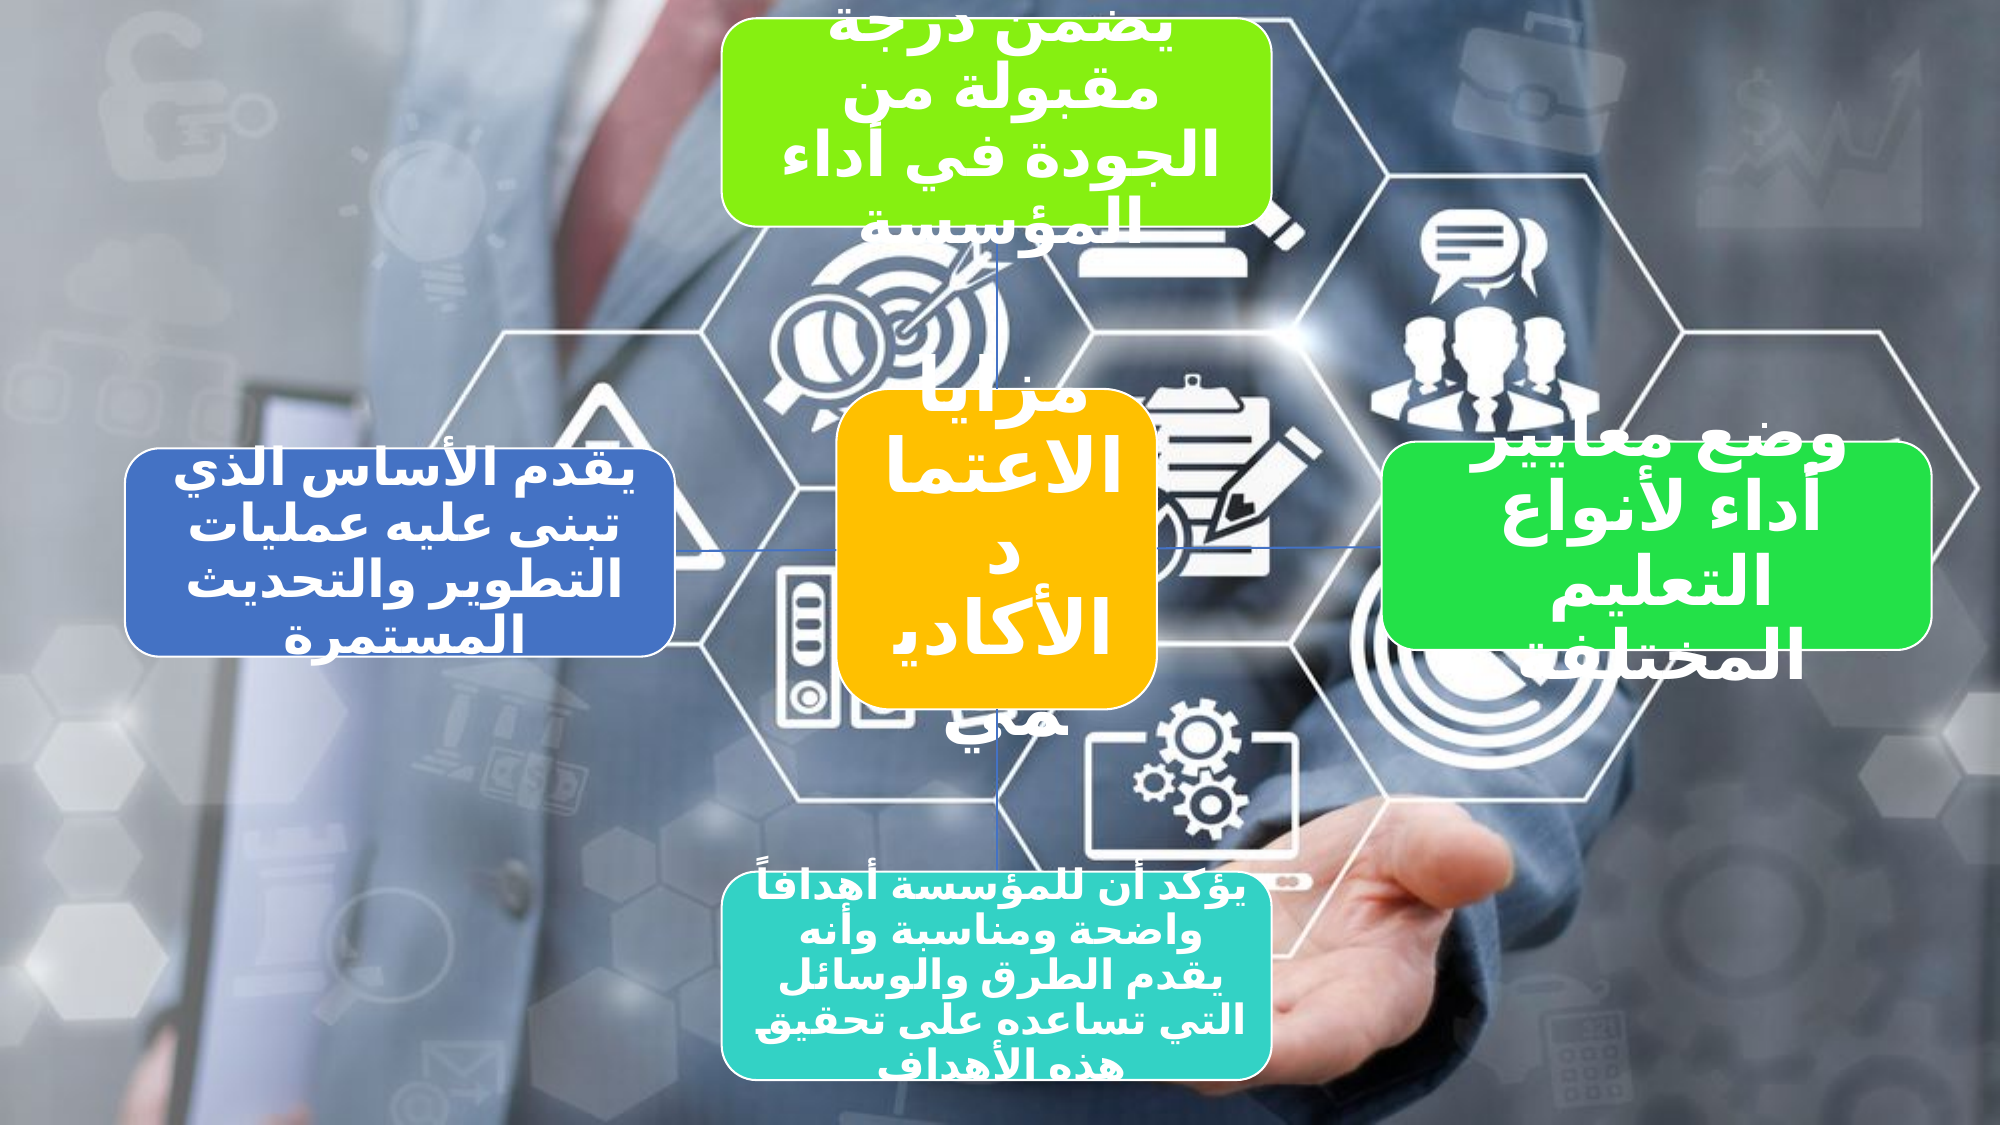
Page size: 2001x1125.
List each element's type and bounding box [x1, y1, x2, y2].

text_box [0, 14, 1994, 1084]
picture [0, 0, 2000, 1125]
